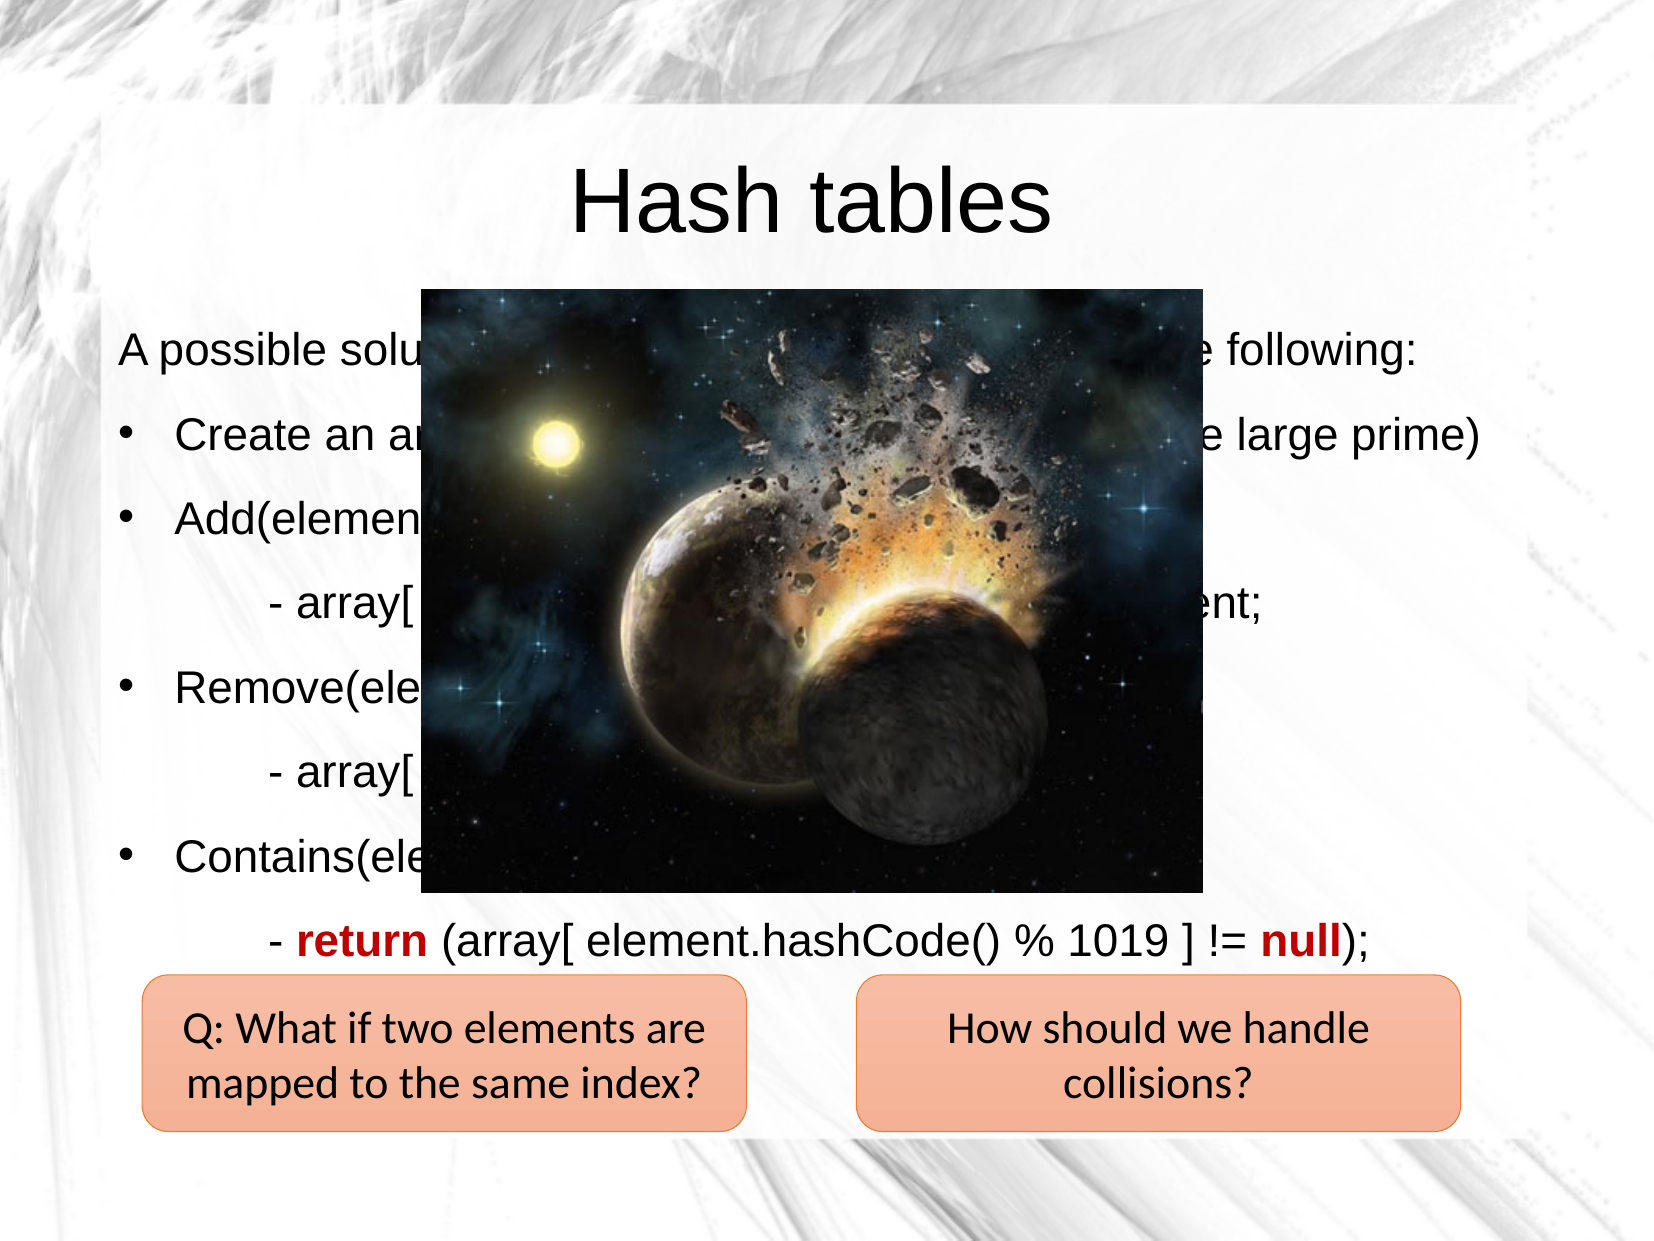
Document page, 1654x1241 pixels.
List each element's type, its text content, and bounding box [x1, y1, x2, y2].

title Hash tables [118, 112, 1506, 281]
text_box Q: What if two elements are mapped to the same index? [141, 974, 747, 1133]
picture [0, 0, 1654, 1241]
list A possible solution for this data structure would be the following: Create an array of some fixed size, say 1019 (some large prime) Add(element): - array[ element.hashCode() % 1019 ] = element; Remove(element) - array[ element.hashCode() % 1019] = null; Contains(element) - return (array[ element.hashCode() % 1019 ] != null); [118, 319, 1571, 1102]
text_box How should we handle collisions? [855, 974, 1462, 1133]
